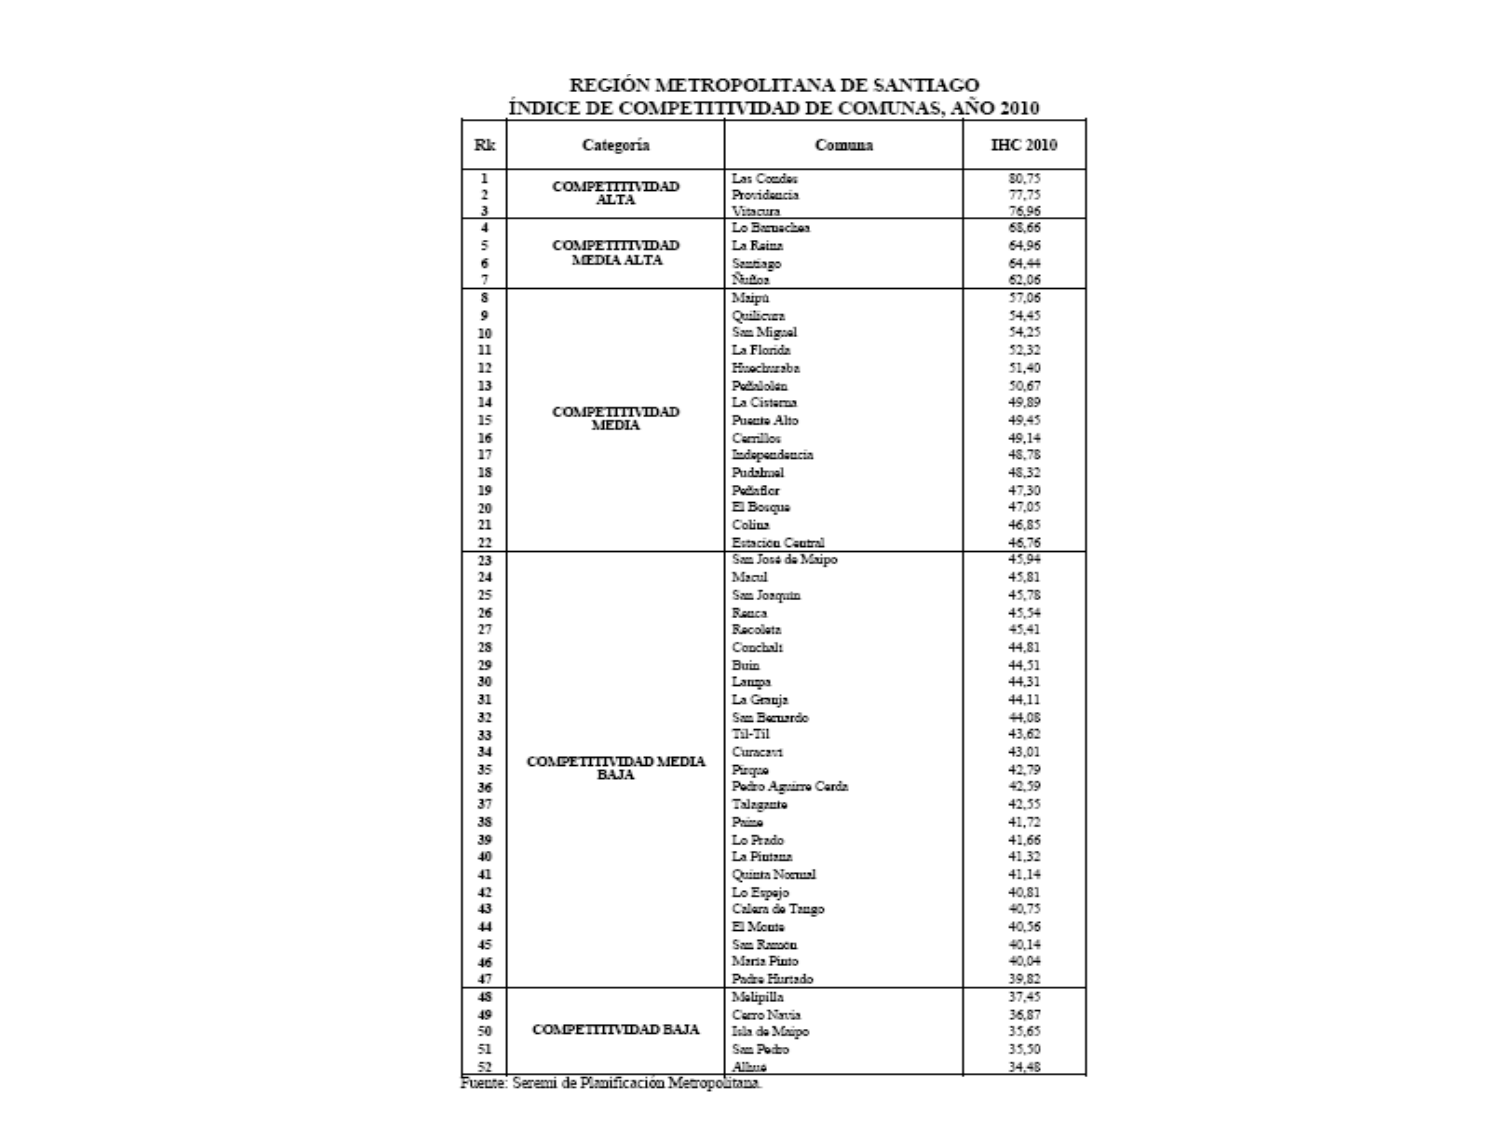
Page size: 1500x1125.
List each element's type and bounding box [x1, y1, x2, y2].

picture [454, 73, 1093, 1095]
